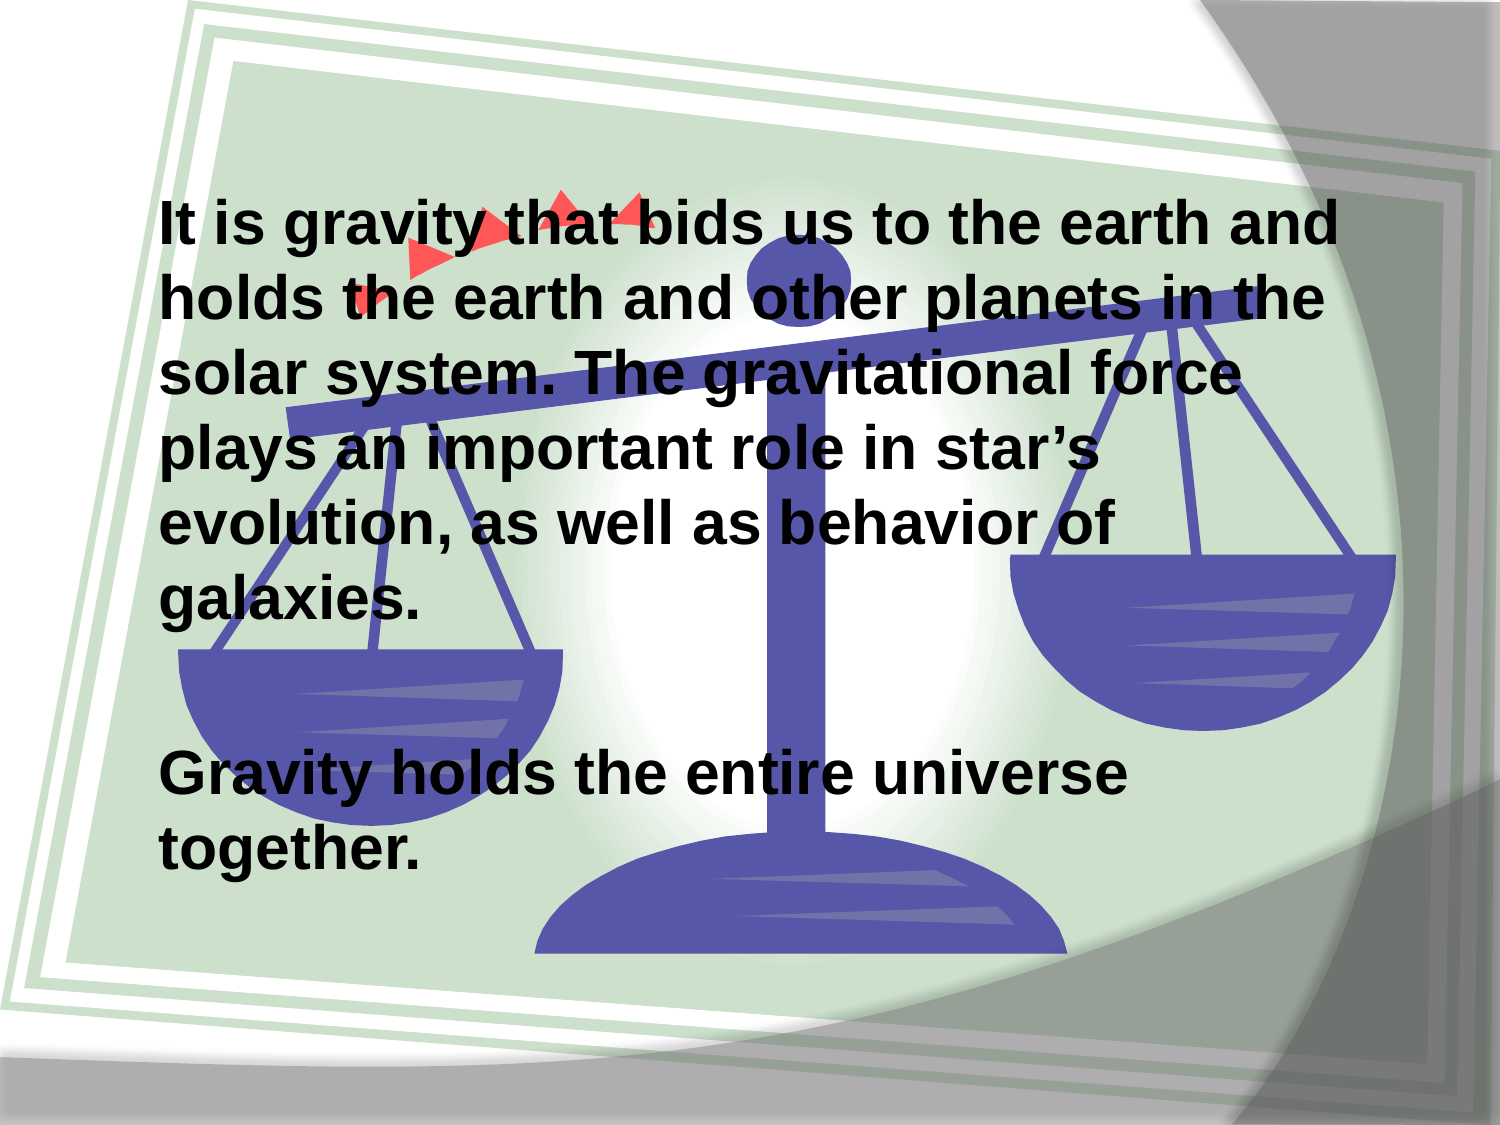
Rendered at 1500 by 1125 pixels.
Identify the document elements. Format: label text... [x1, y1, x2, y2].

list It is gravity that bids us to the earth and holds the earth and other planets in the solar system. The gravitational force plays an important role in star’s evolution, as well as behavior of galaxies. Gravity holds the entire universe together. [75, 174, 1375, 1005]
